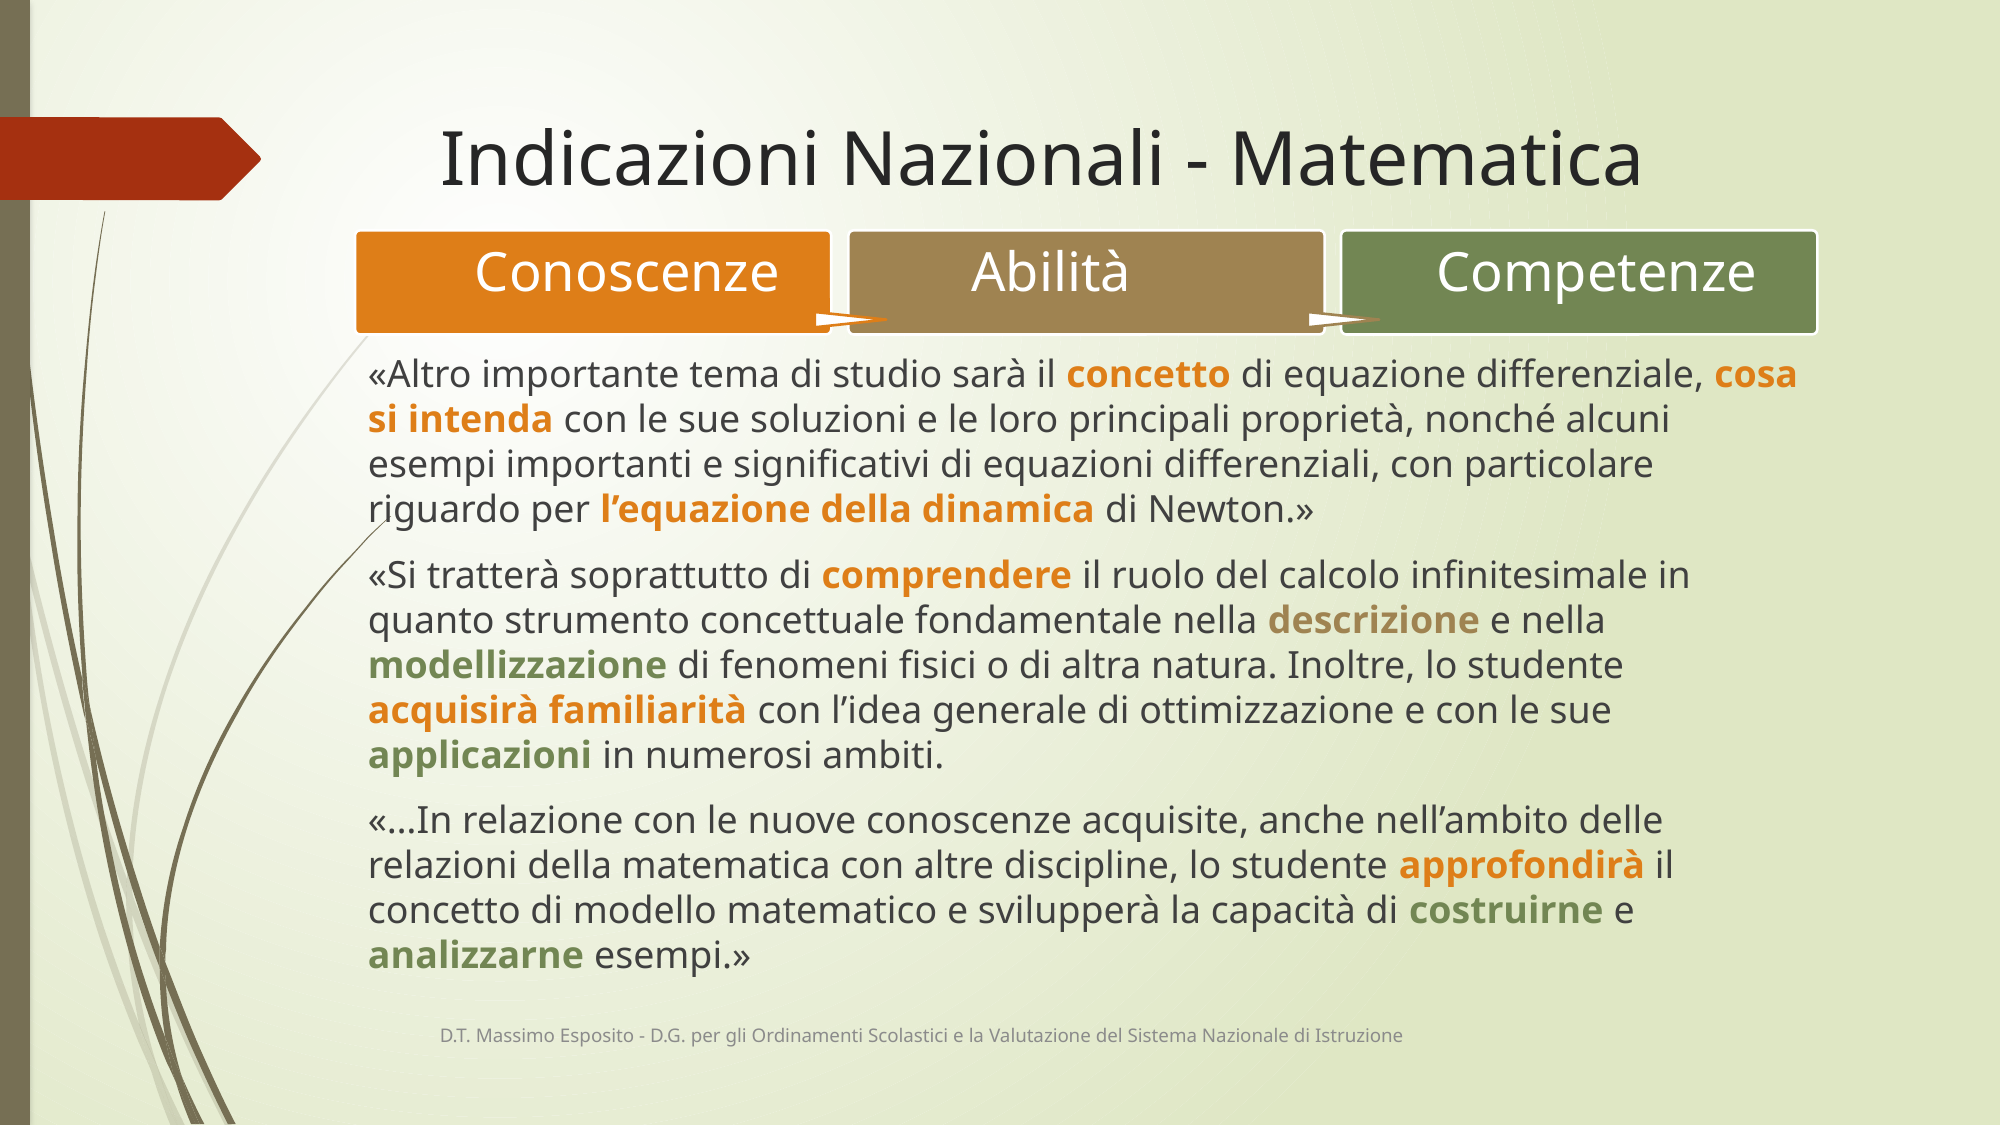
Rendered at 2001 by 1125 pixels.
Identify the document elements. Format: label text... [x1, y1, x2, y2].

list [354, 229, 1818, 335]
footer D.T. Massimo Esposito - D.G. per gli Ordinamenti Scolastici e la Valutazione del Sistema Nazionale di Istruzione [424, 1006, 1675, 1067]
title Indicazioni Nazionali - Matematica [425, 102, 1888, 231]
text_box «Altro importante tema di studio sarà il concetto di equazione differenziale, cosa si intenda con le sue soluzioni e le loro principali proprietà, nonché alcuni esempi importanti e significativi di equazioni differenziali, con particolare riguardo per l’equazione della dinamica di Newton.» «Si tratterà soprattutto di comprendere il ruolo del calcolo infinitesimale in quanto strumento concettuale fondamentale nella descrizione e nella modellizzazione di fenomeni fisici o di altra natura. Inoltre, lo studente acquisirà familiarità con l’idea generale di ottimizzazione e con le sue applicazioni in numerosi ambiti. «…In relazione con le nuove conoscenze acquisite, anche nell’ambito delle relazioni della matematica con altre discipline, lo studente approfondirà il concetto di modello matematico e svilupperà la capacità di costruirne e analizzarne esempi.» [352, 342, 1816, 1105]
